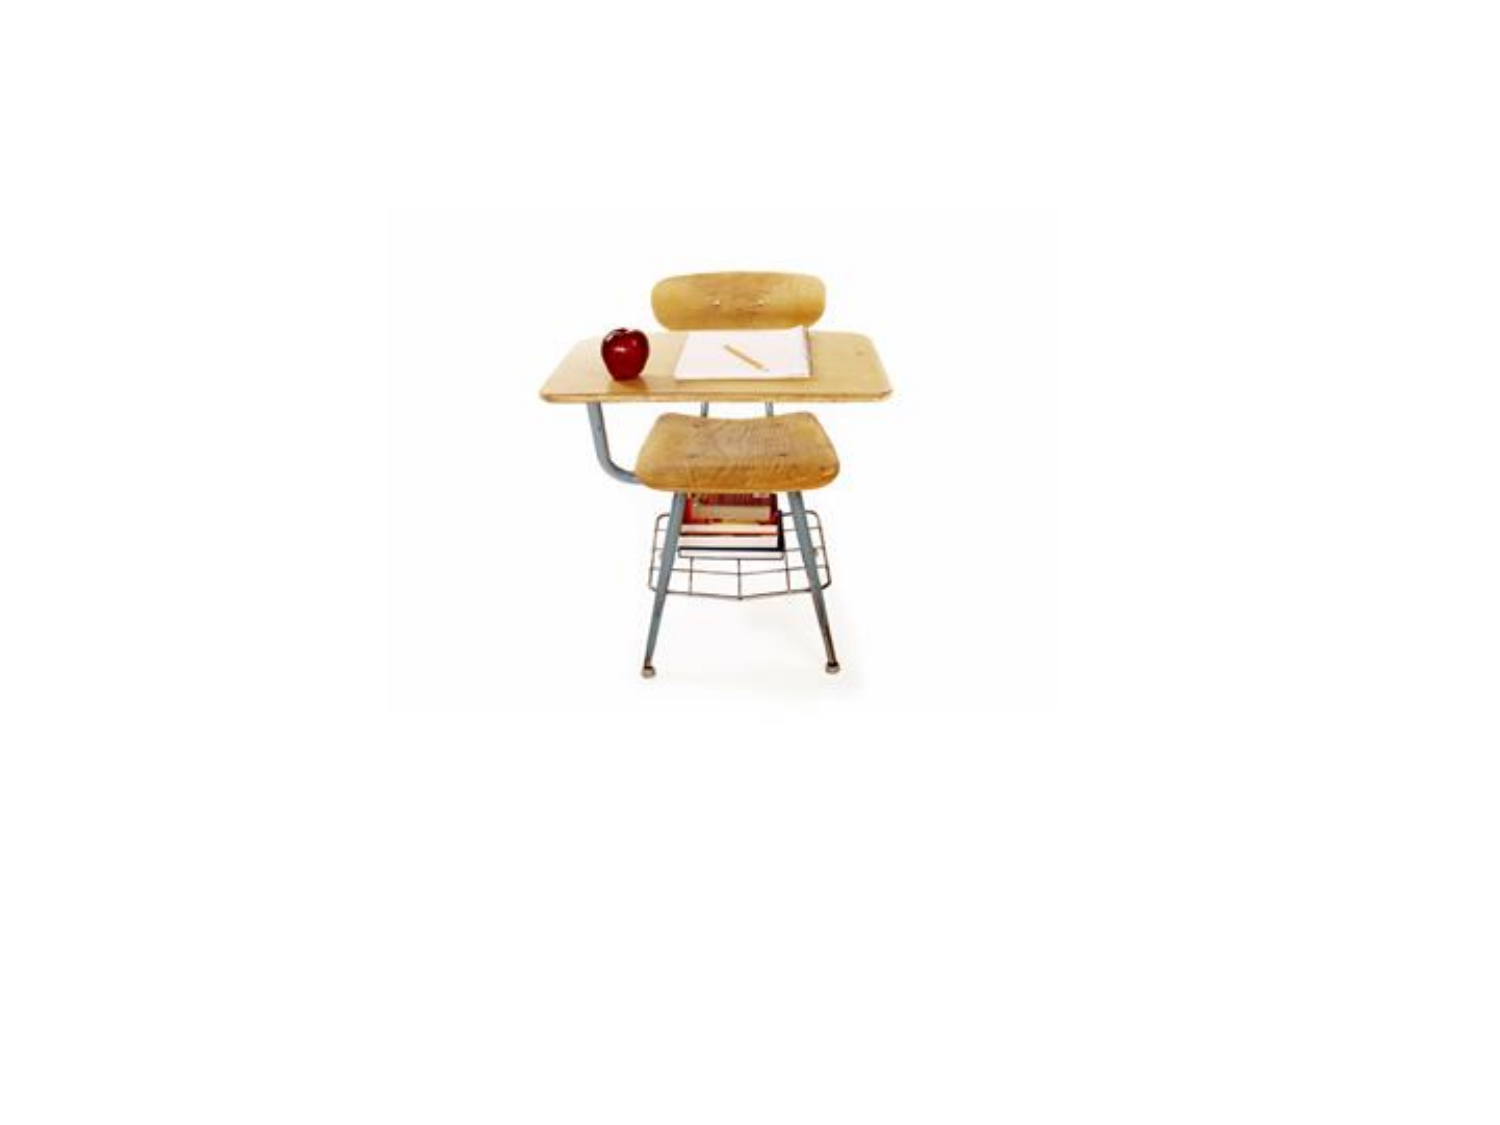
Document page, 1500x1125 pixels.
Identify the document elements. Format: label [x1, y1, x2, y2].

picture [387, 124, 1063, 801]
